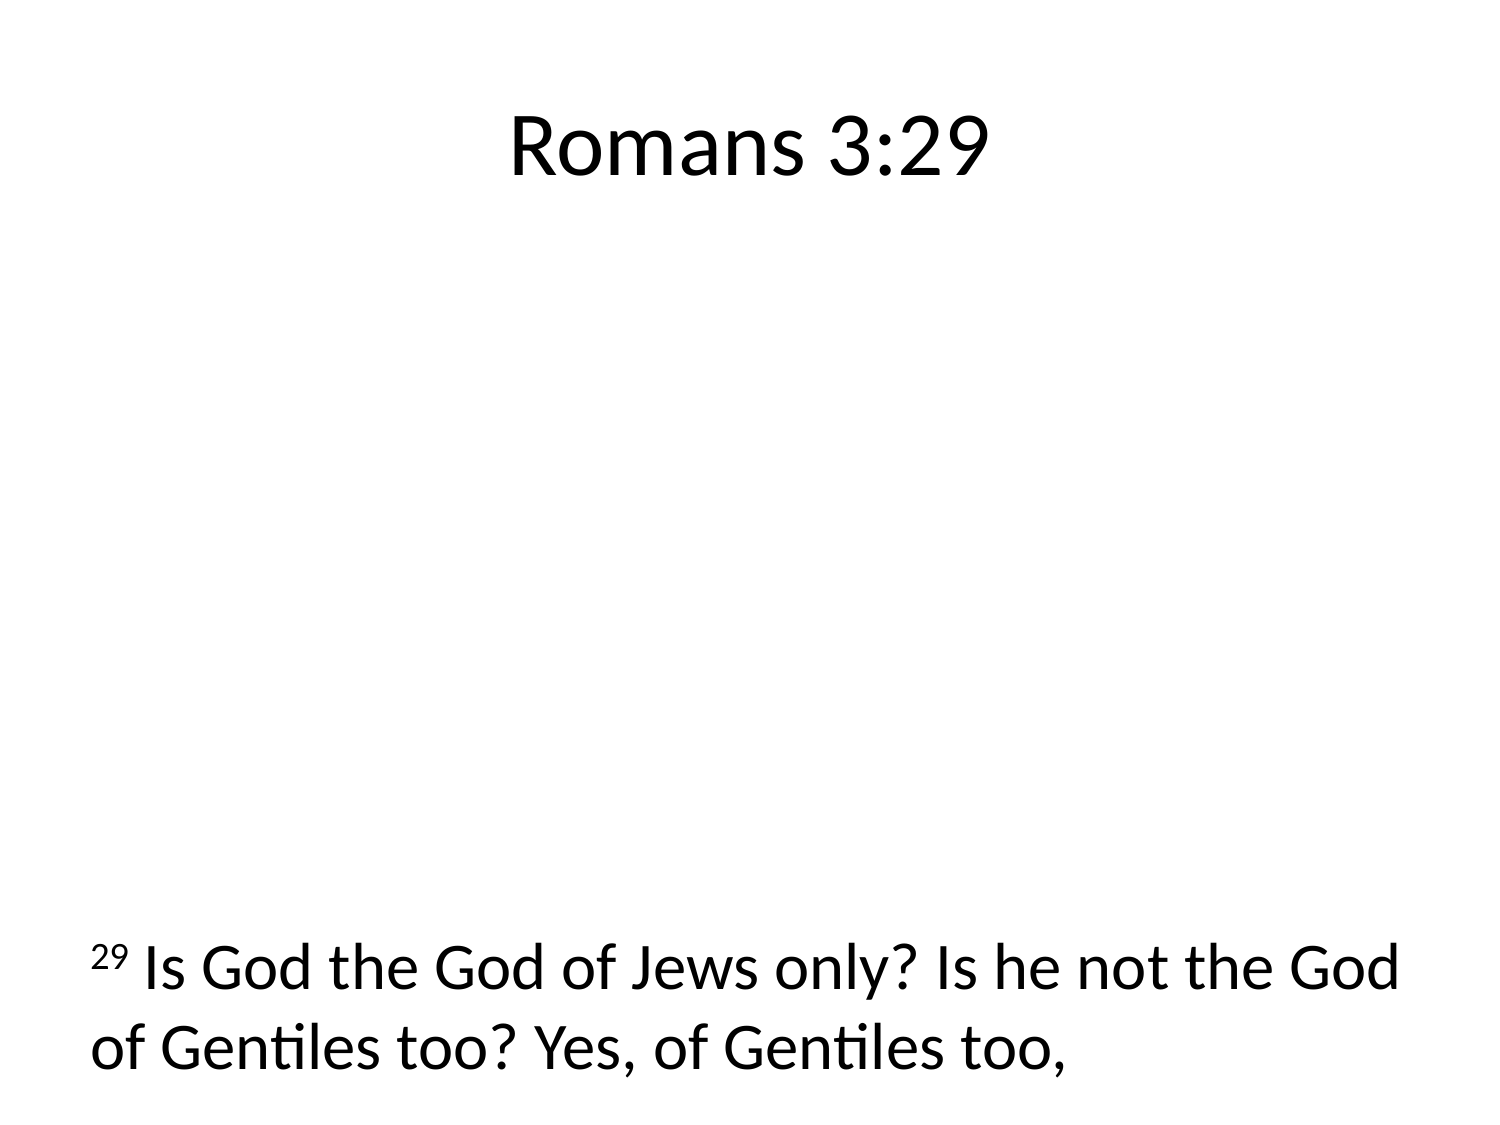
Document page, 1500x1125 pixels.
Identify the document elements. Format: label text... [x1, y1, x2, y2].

list 29 Is God the God of Jews only? Is he not the God of Gentiles too? Yes, of Gentiles too, [75, 262, 1425, 1005]
title Romans 3:29 [75, 45, 1425, 233]
